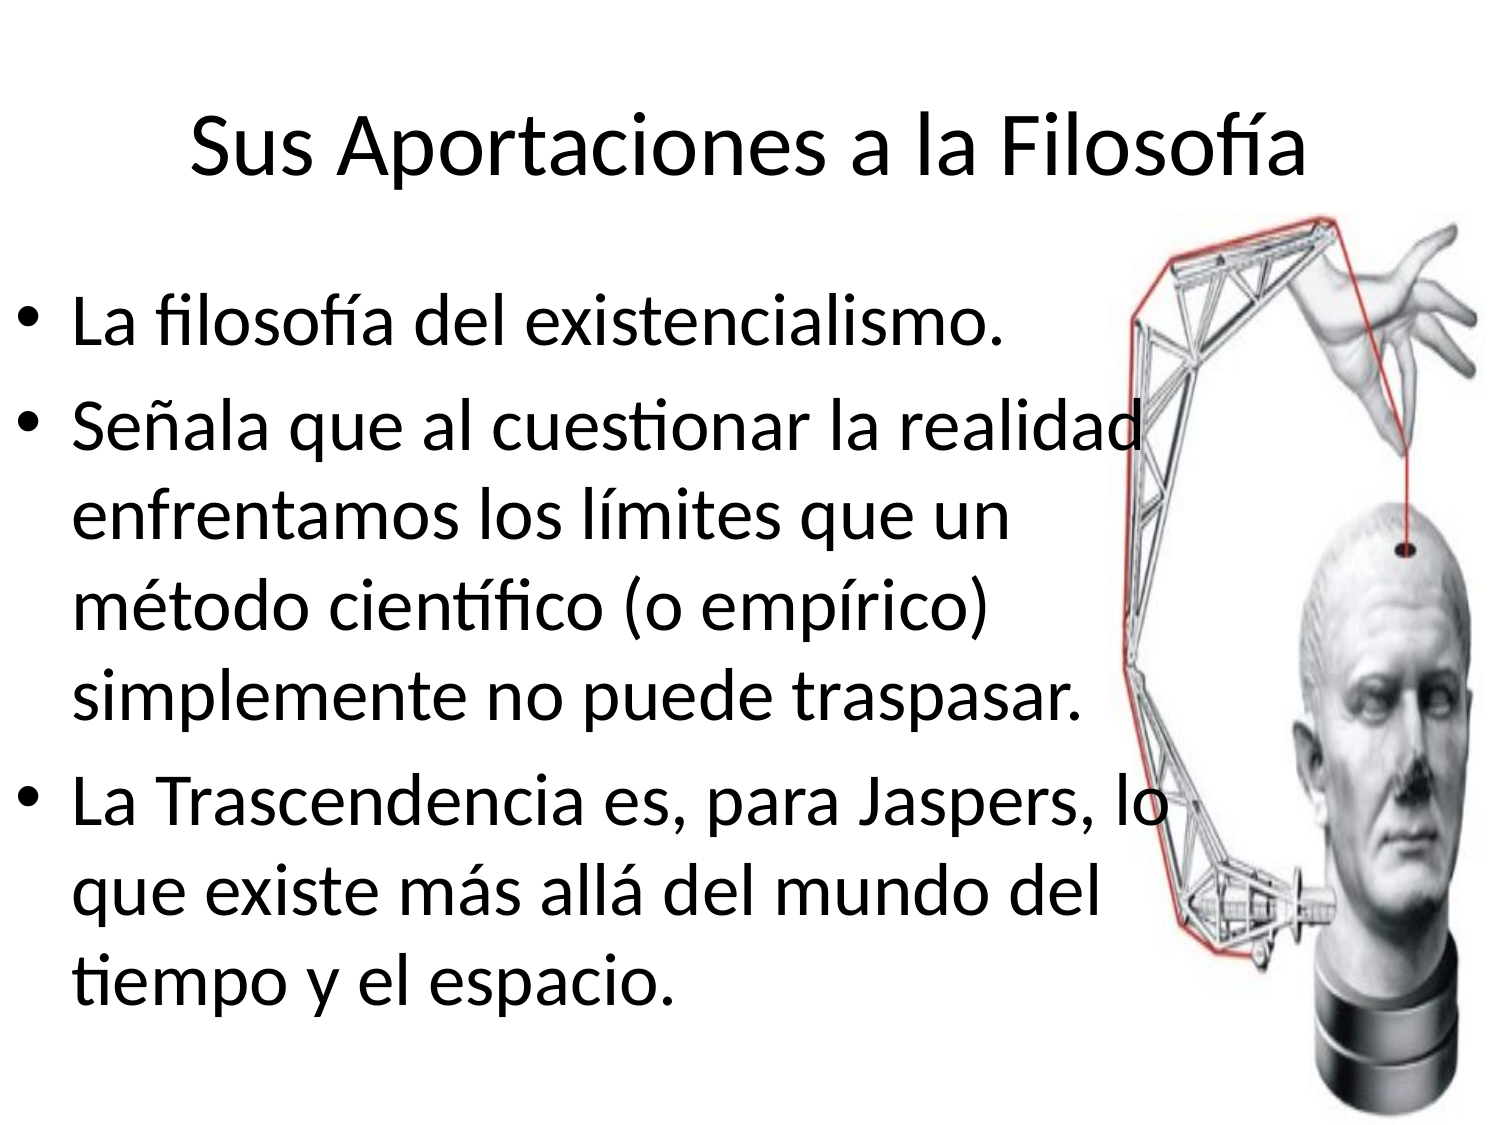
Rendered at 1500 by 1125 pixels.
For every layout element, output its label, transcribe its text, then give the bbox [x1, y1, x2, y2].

list La filosofía del existencialismo. Señala que al cuestionar la realidad enfrentamos los límites que un método científico (o empírico) simplemente no puede traspasar. La Trascendencia es, para Jaspers, lo que existe más allá del mundo del tiempo y el espacio. [0, 262, 1104, 1075]
picture [1109, 212, 1500, 1125]
title Sus Aportaciones a la Filosofía [75, 45, 1425, 233]
